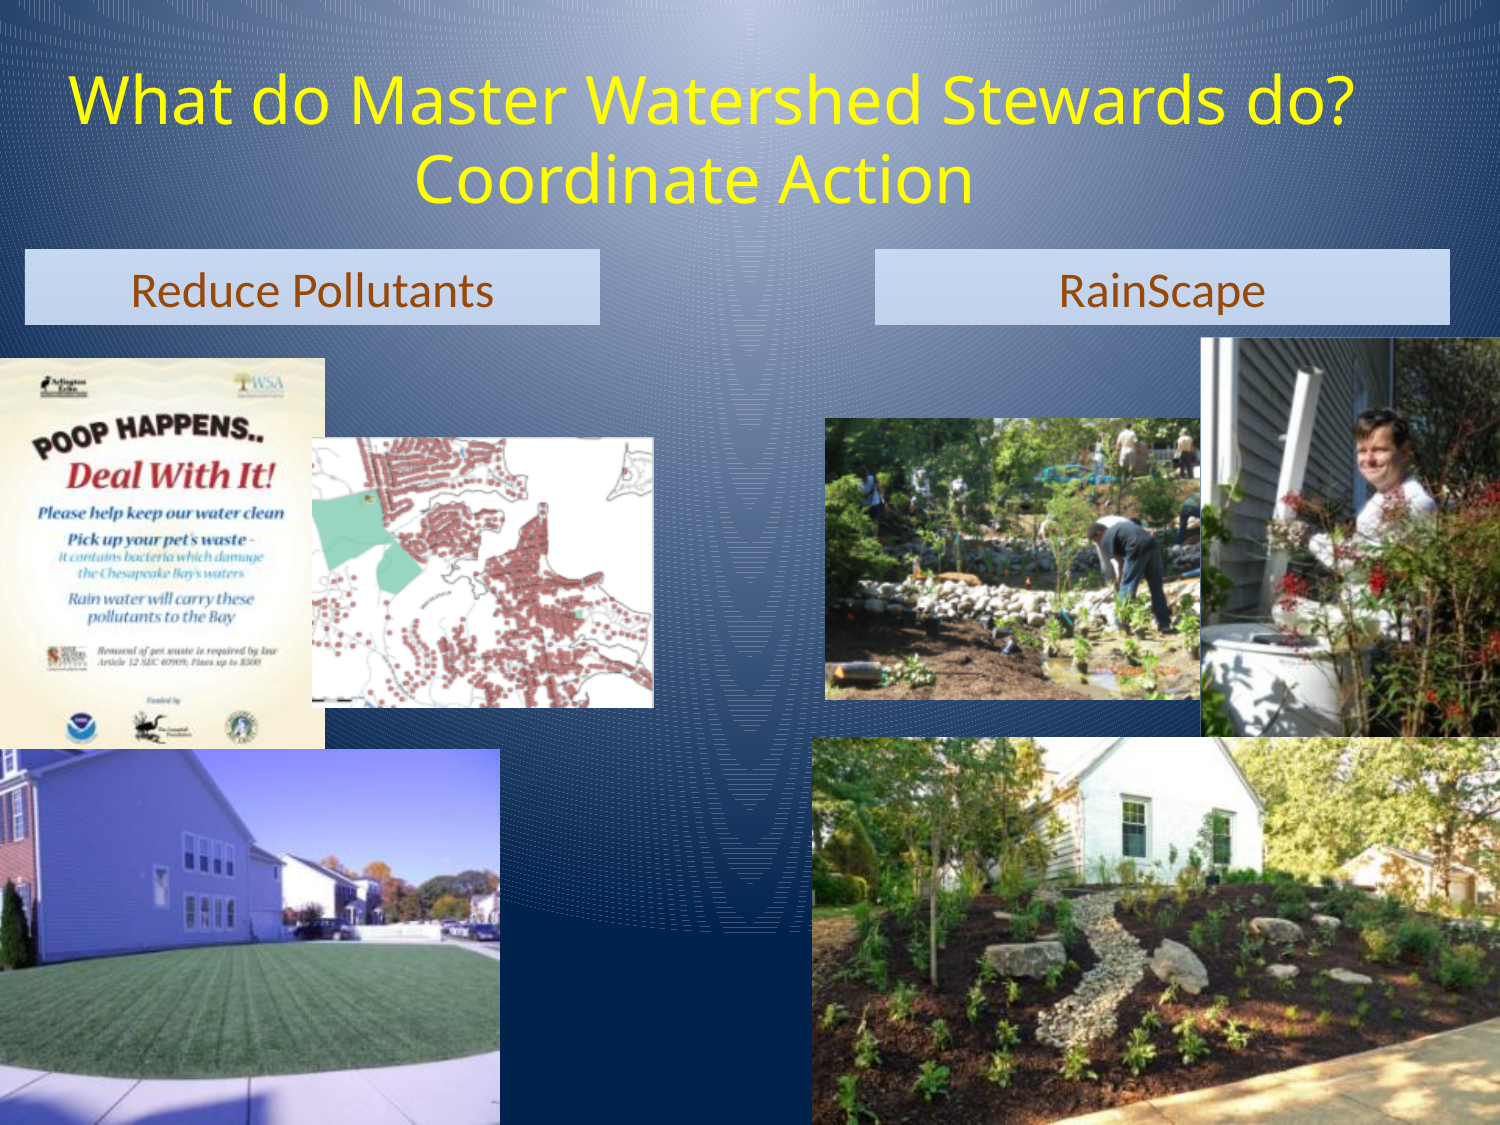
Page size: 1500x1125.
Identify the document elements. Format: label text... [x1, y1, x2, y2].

text_box Reduce Pollutants [24, 249, 600, 325]
text_box RainScape [875, 249, 1450, 325]
picture [812, 338, 1500, 1125]
text_box What do Master Watershed Stewards do? Coordinate Action [37, 50, 1388, 278]
picture [0, 358, 654, 1125]
